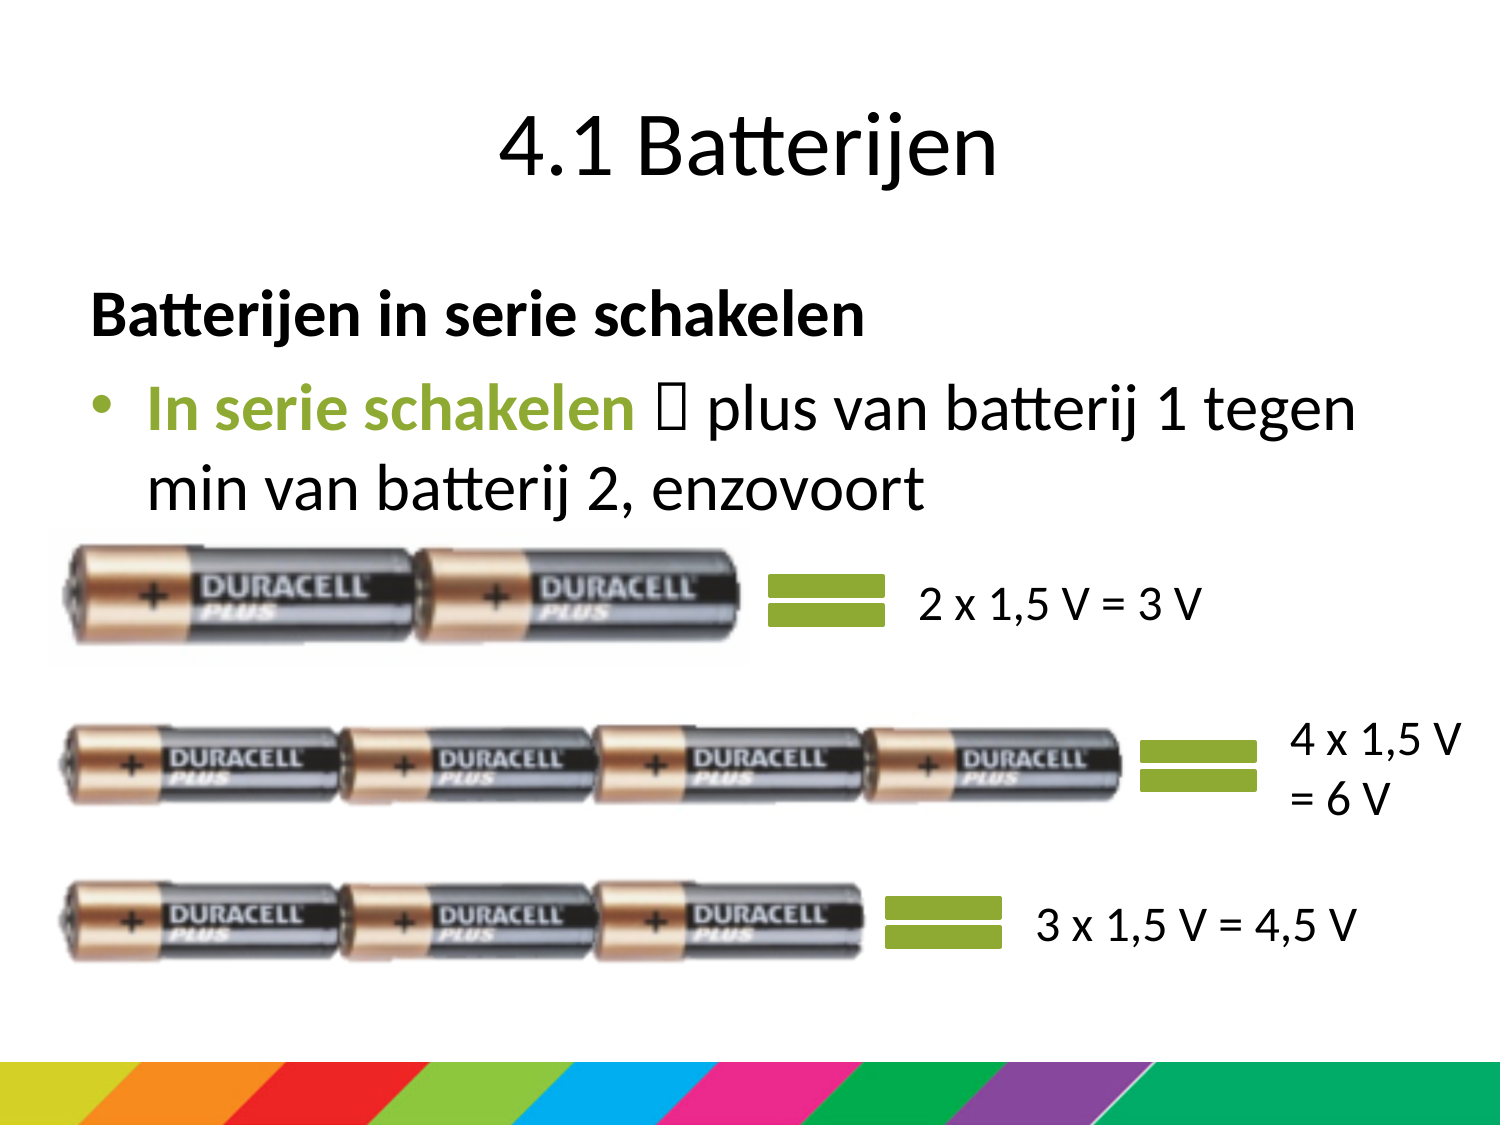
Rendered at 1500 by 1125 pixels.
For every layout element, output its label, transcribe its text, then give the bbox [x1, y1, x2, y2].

picture [0, 1062, 574, 1125]
text_box 2 x 1,5 V = 3 V [903, 562, 1424, 638]
text_box [768, 574, 885, 598]
title 4.1 Batterijen [75, 45, 1425, 233]
text_box [1140, 740, 1257, 763]
text_box 4 x 1,5 V = 6 V [1274, 697, 1500, 833]
list Batterijen in serie schakelen In serie schakelen  plus van batterij 1 tegen min van batterij 2, enzovoort [75, 262, 1425, 1005]
picture [48, 710, 1130, 822]
text_box 3 x 1,5 V = 4,5 V [1020, 884, 1388, 960]
text_box [1140, 769, 1257, 792]
picture [656, 1062, 1500, 1125]
text_box [885, 925, 1002, 949]
picture [48, 526, 750, 666]
text_box [768, 603, 885, 627]
picture [48, 867, 878, 978]
text_box [885, 896, 1002, 920]
